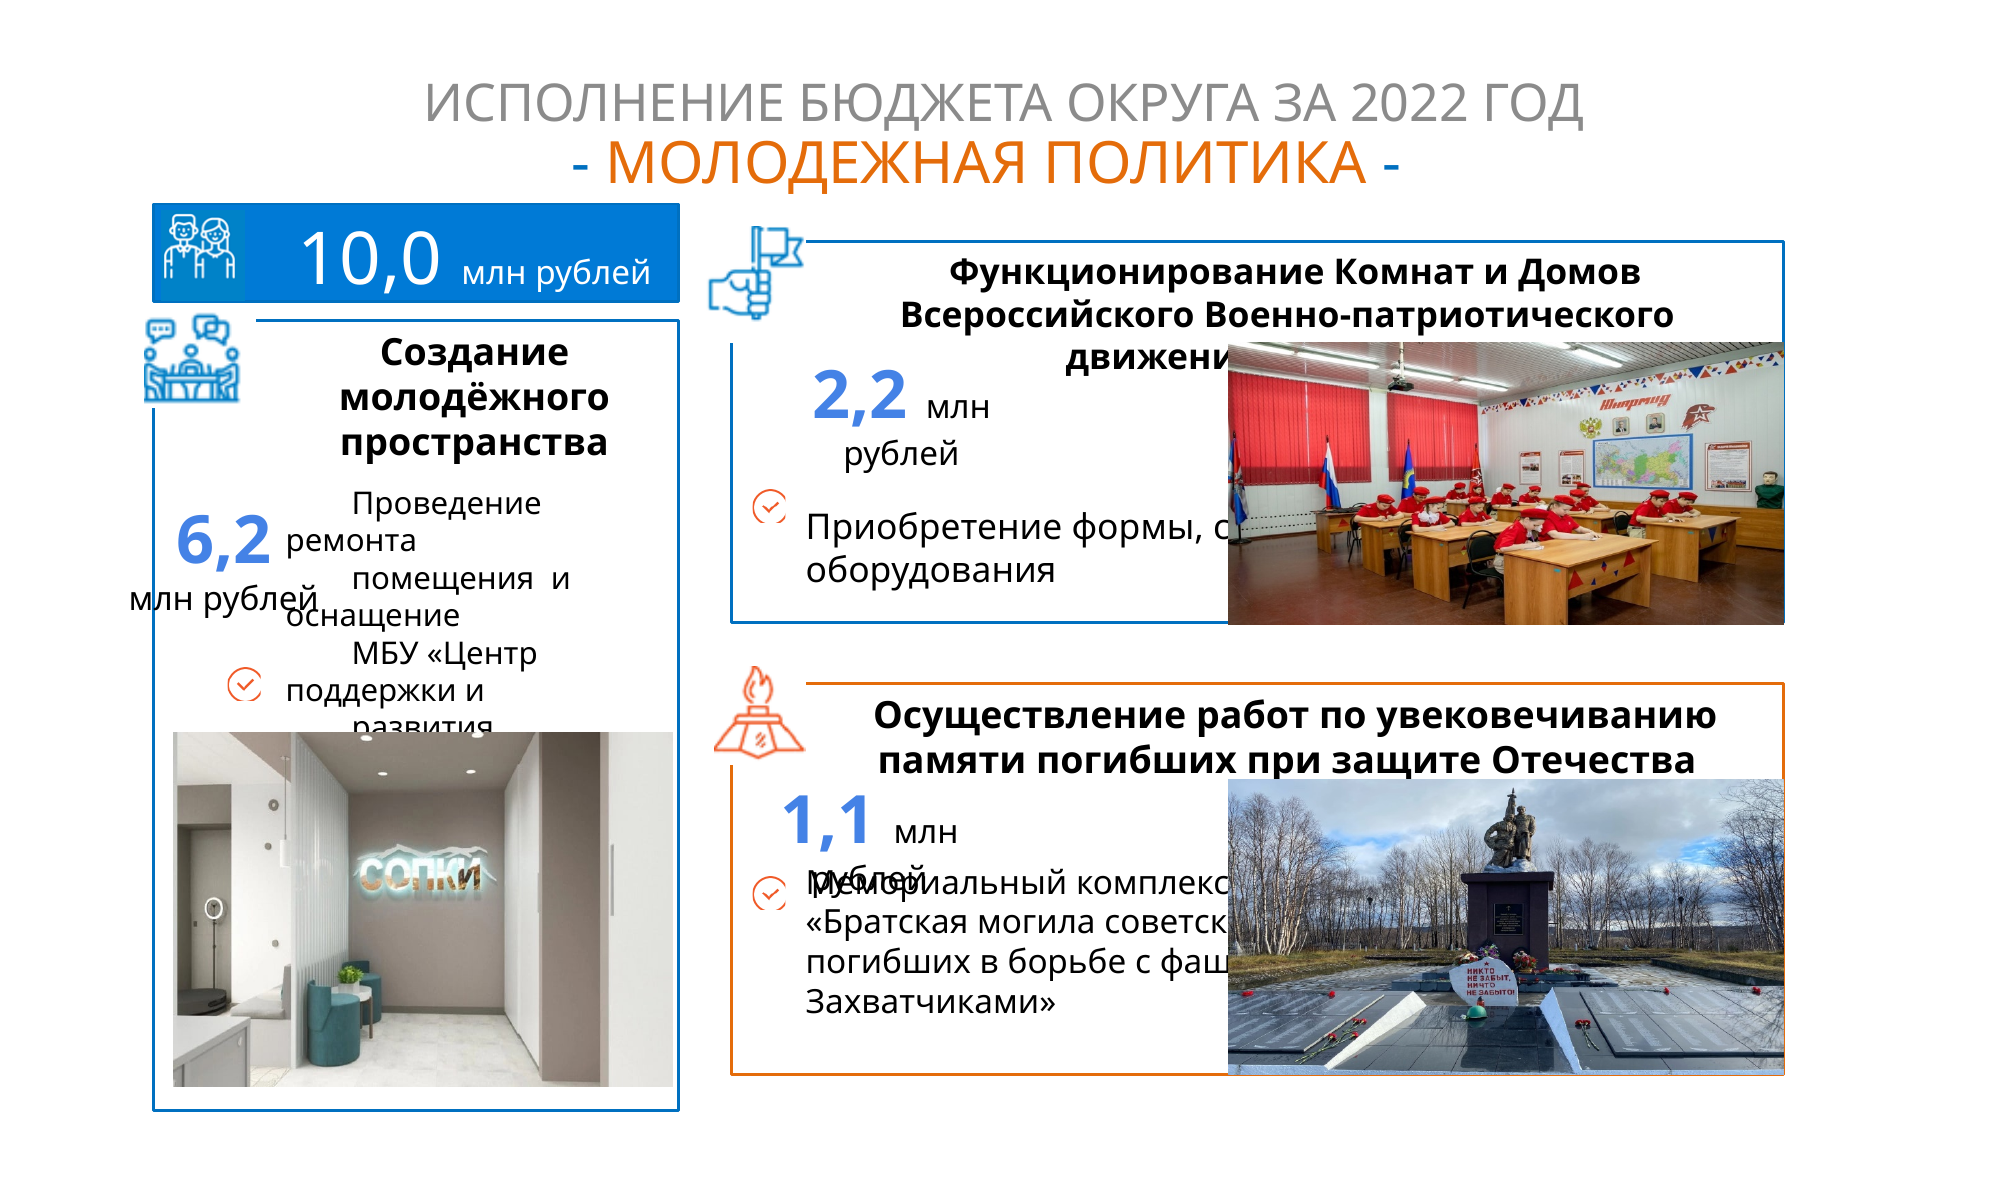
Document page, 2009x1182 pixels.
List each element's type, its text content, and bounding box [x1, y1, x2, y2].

picture [1228, 779, 1784, 1075]
picture [752, 876, 786, 910]
text_box Создание молодёжного пространства Проведение ремонта помещения и оснащение МБУ «Центр поддержки и развития молодежных инициатив Печенгского муниципального округа» Работы выполнены на 65 % [152, 319, 680, 1112]
picture [227, 666, 261, 701]
picture [698, 226, 806, 343]
text_box - МОЛОДЕЖНАЯ ПОЛИТИКА - [425, 118, 1548, 203]
picture [752, 489, 786, 523]
picture [173, 732, 673, 1087]
text_box Осуществление работ по увековечиванию памяти погибших при защите Отечества Мемориальный комплекс «Братская могила советских воинов, погибших в борьбе с фашистскими Захватчиками» [729, 681, 1786, 1077]
text_box 6,2 млн рублей [113, 489, 334, 625]
text_box 10,0 млн рублей [152, 202, 680, 304]
text_box 2,2 млн рублей [751, 342, 1052, 480]
text_box 1,1 млн рублей [752, 767, 987, 905]
picture [144, 305, 256, 408]
title ИСПОЛНЕНИЕ БЮДЖЕТА ОКРУГА ЗА 2022 ГОД [100, 47, 1908, 154]
picture [1228, 341, 1784, 626]
picture [714, 666, 806, 765]
text_box Функционирование Комнат и Домов Всероссийского Военно-патриотического движения «ЮНАРМИЯ» Приобретение формы, снаряжения, оборудования [729, 240, 1786, 625]
picture [164, 213, 235, 279]
